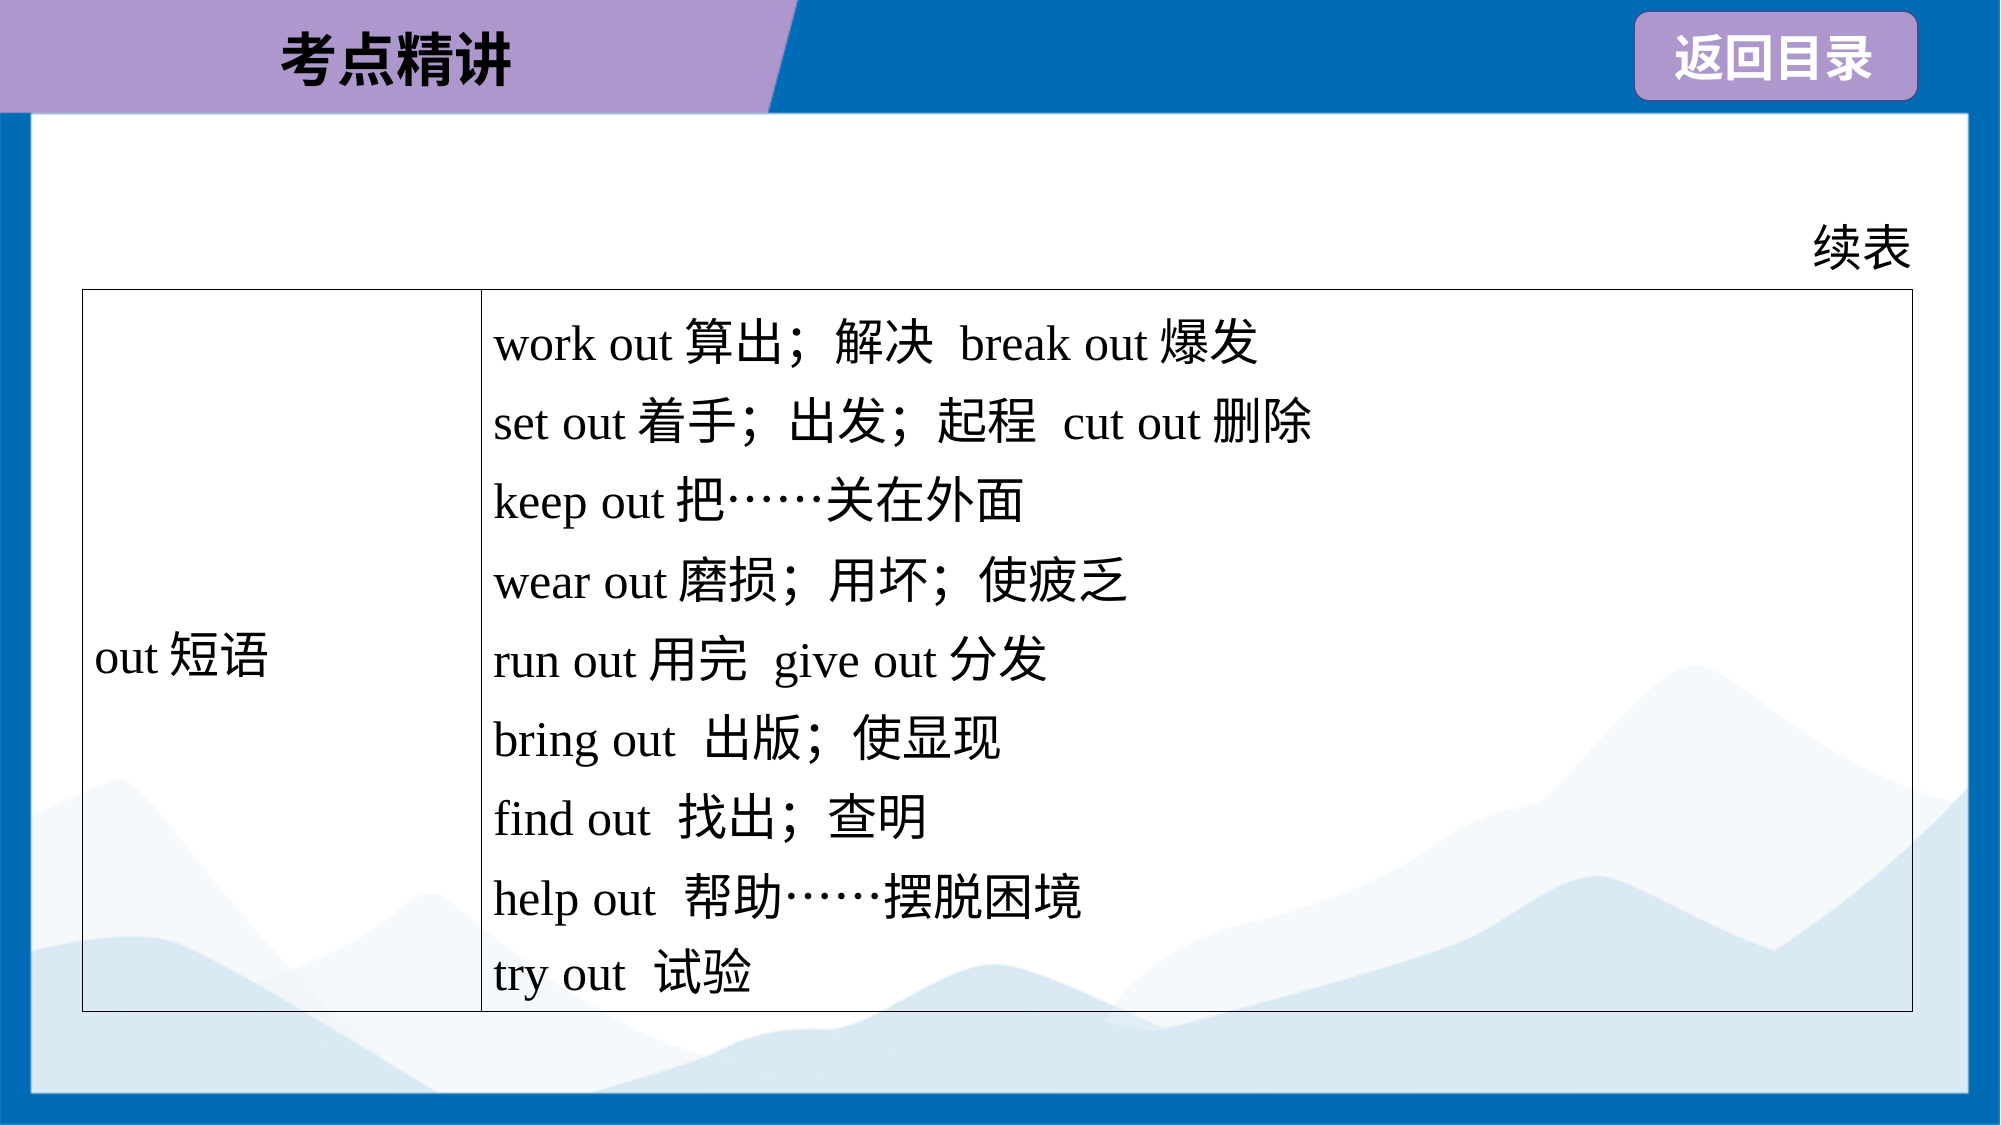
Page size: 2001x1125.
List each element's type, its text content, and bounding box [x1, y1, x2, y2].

table_header out短语 [83, 290, 481, 1011]
text_box 续表 [1811, 188, 1913, 276]
picture [0, 0, 2000, 1125]
table_header work out算出；解决 break out爆发 set out着手；出发；起程 cut out删除 keep out把……关在外面 wear out磨损；用坏；使疲乏 run out用完 give out分发 bring out 出版；使显现 find out 找出；查明 help out 帮助……摆脱困境 try out 试验 [482, 290, 1912, 1011]
